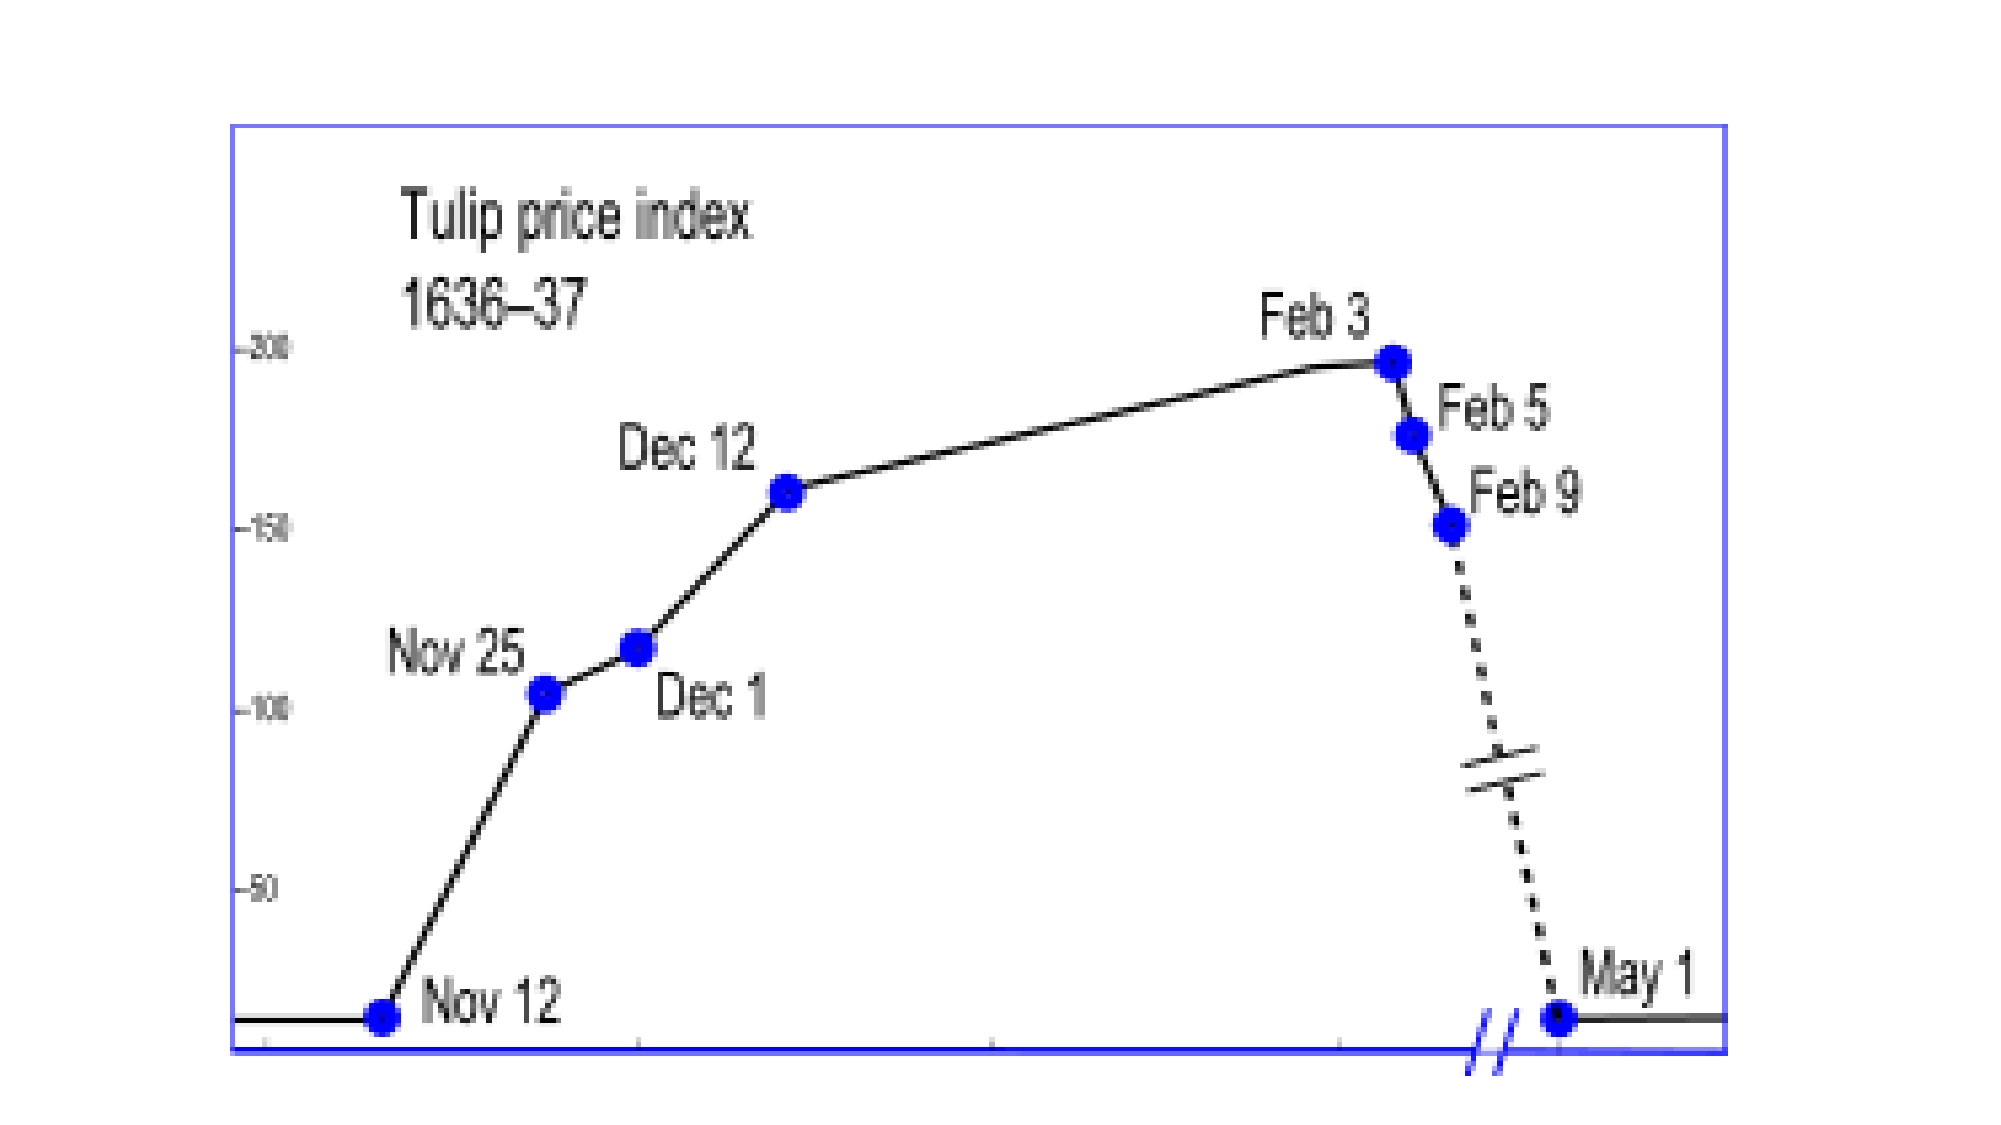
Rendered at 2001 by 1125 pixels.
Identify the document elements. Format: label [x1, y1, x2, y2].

list [230, 124, 1728, 1076]
